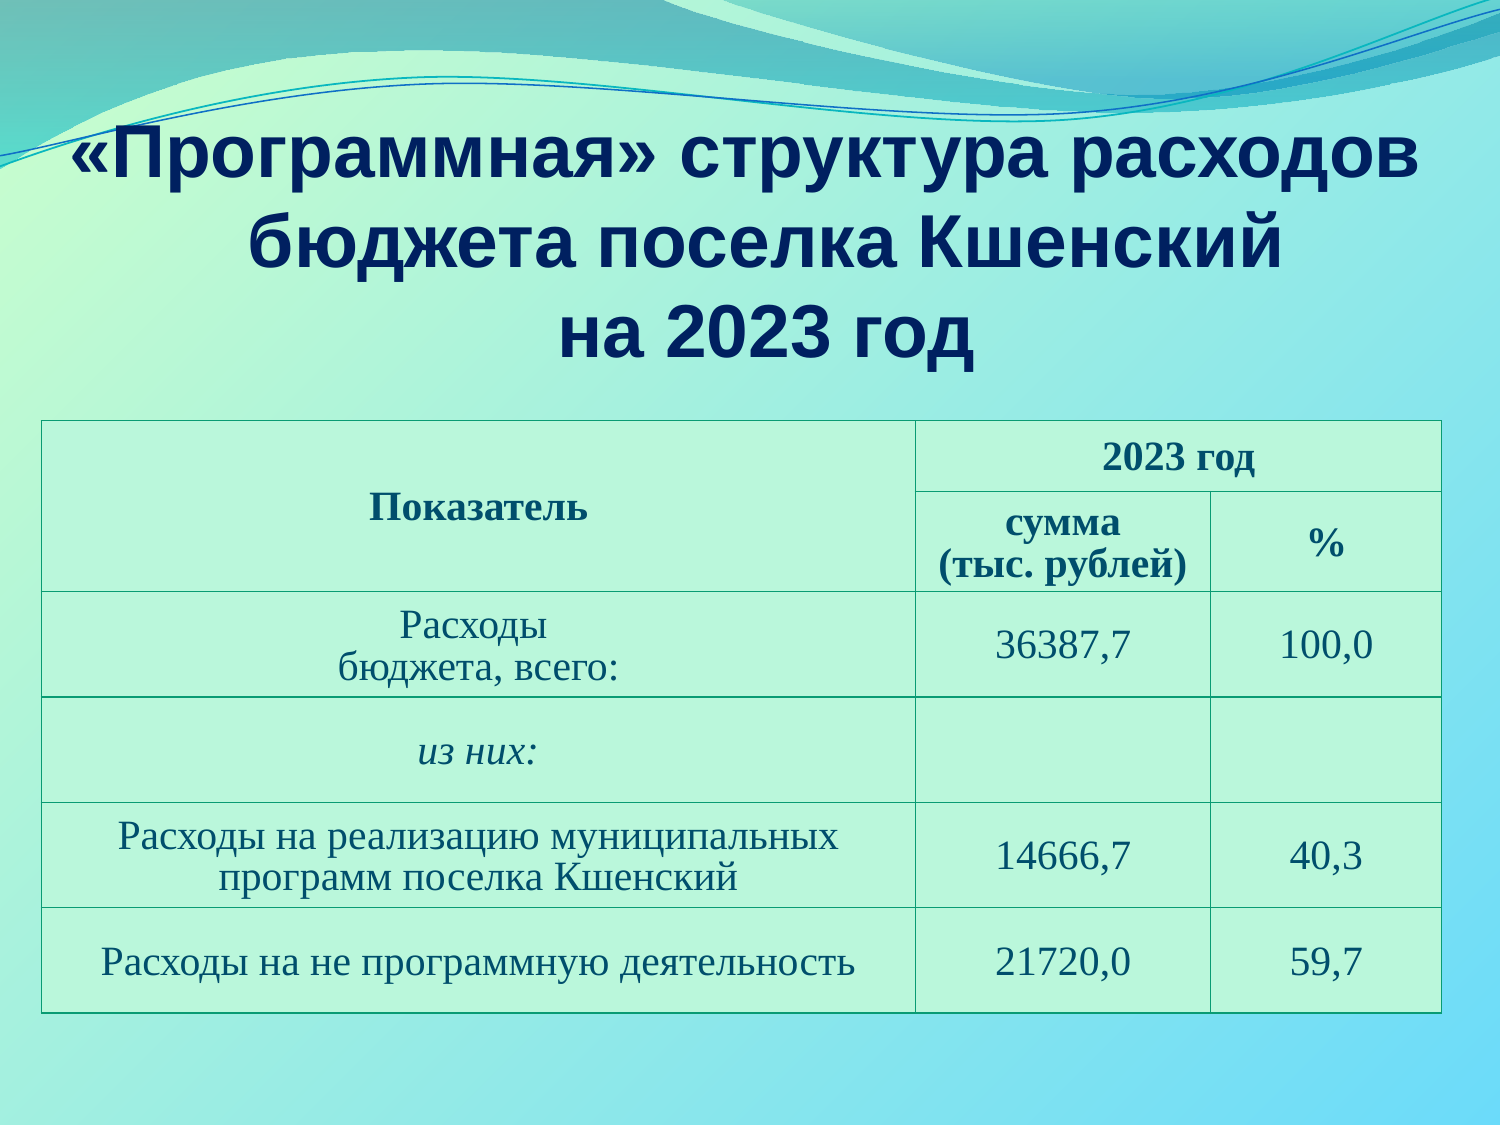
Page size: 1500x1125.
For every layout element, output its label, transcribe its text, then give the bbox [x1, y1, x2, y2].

table_header Показатель [42, 421, 915, 591]
table_cell 40,3 [1211, 803, 1441, 907]
table_cell % [1211, 492, 1441, 591]
table_cell 100,0 [1211, 592, 1441, 696]
table_cell 36387,7 [916, 592, 1210, 696]
table_header 2023 год [916, 421, 1441, 491]
table_cell Расходы на не программную деятельность [42, 908, 915, 1012]
table_cell [1211, 698, 1441, 802]
table_cell 59,7 [1211, 908, 1441, 1012]
table_cell из них: [42, 698, 915, 802]
table_cell сумма (тыс. рублей) [916, 492, 1210, 591]
table_cell 21720,0 [916, 908, 1210, 1012]
table_cell 14666,7 [916, 803, 1210, 907]
table_cell Расходы бюджета, всего: [42, 592, 915, 696]
table_cell Расходы на реализацию муниципальных программ поселка Кшенский [42, 803, 915, 907]
text_box «Программная» структура расходов бюджета поселка Кшенский на 2023 год [41, 90, 1471, 386]
table_cell [916, 698, 1210, 802]
